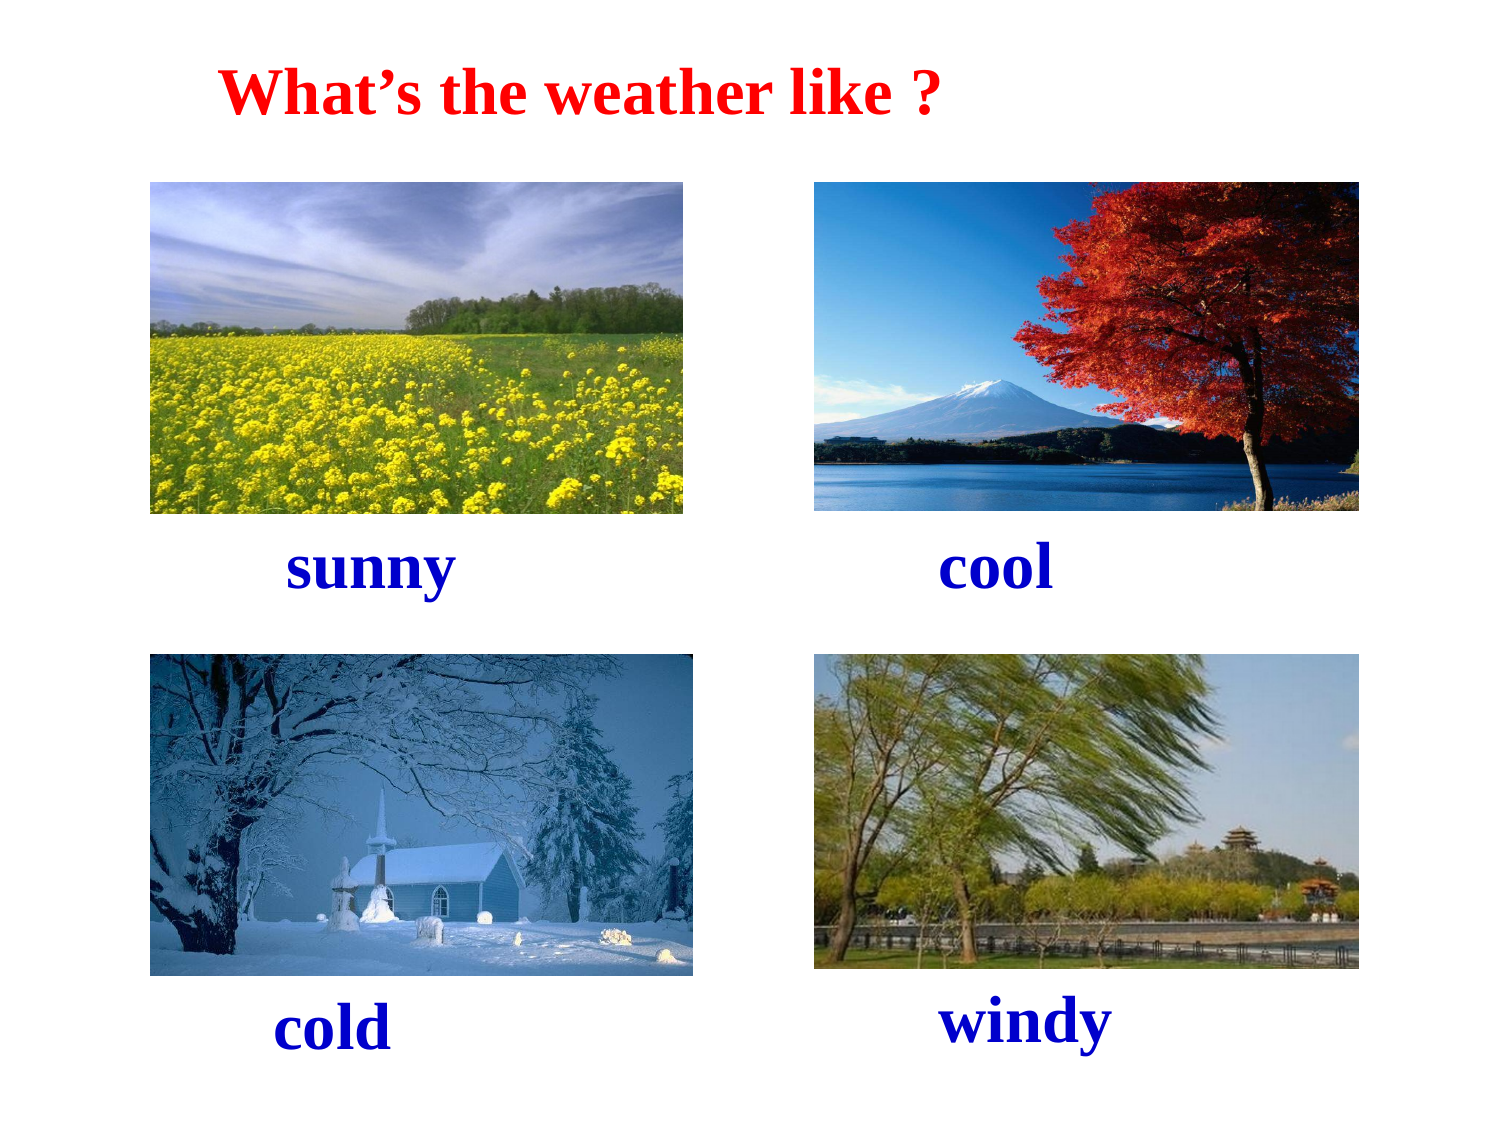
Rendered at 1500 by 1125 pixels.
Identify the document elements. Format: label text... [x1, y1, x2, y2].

text_box sunny [271, 522, 573, 610]
text_box windy [923, 978, 1171, 1064]
picture [814, 182, 1360, 512]
text_box cool [923, 519, 1270, 610]
text_box What’s the weather like ? [202, 40, 1090, 136]
picture [149, 654, 693, 976]
picture [814, 654, 1360, 970]
text_box cold [258, 985, 573, 1070]
picture [149, 182, 683, 514]
